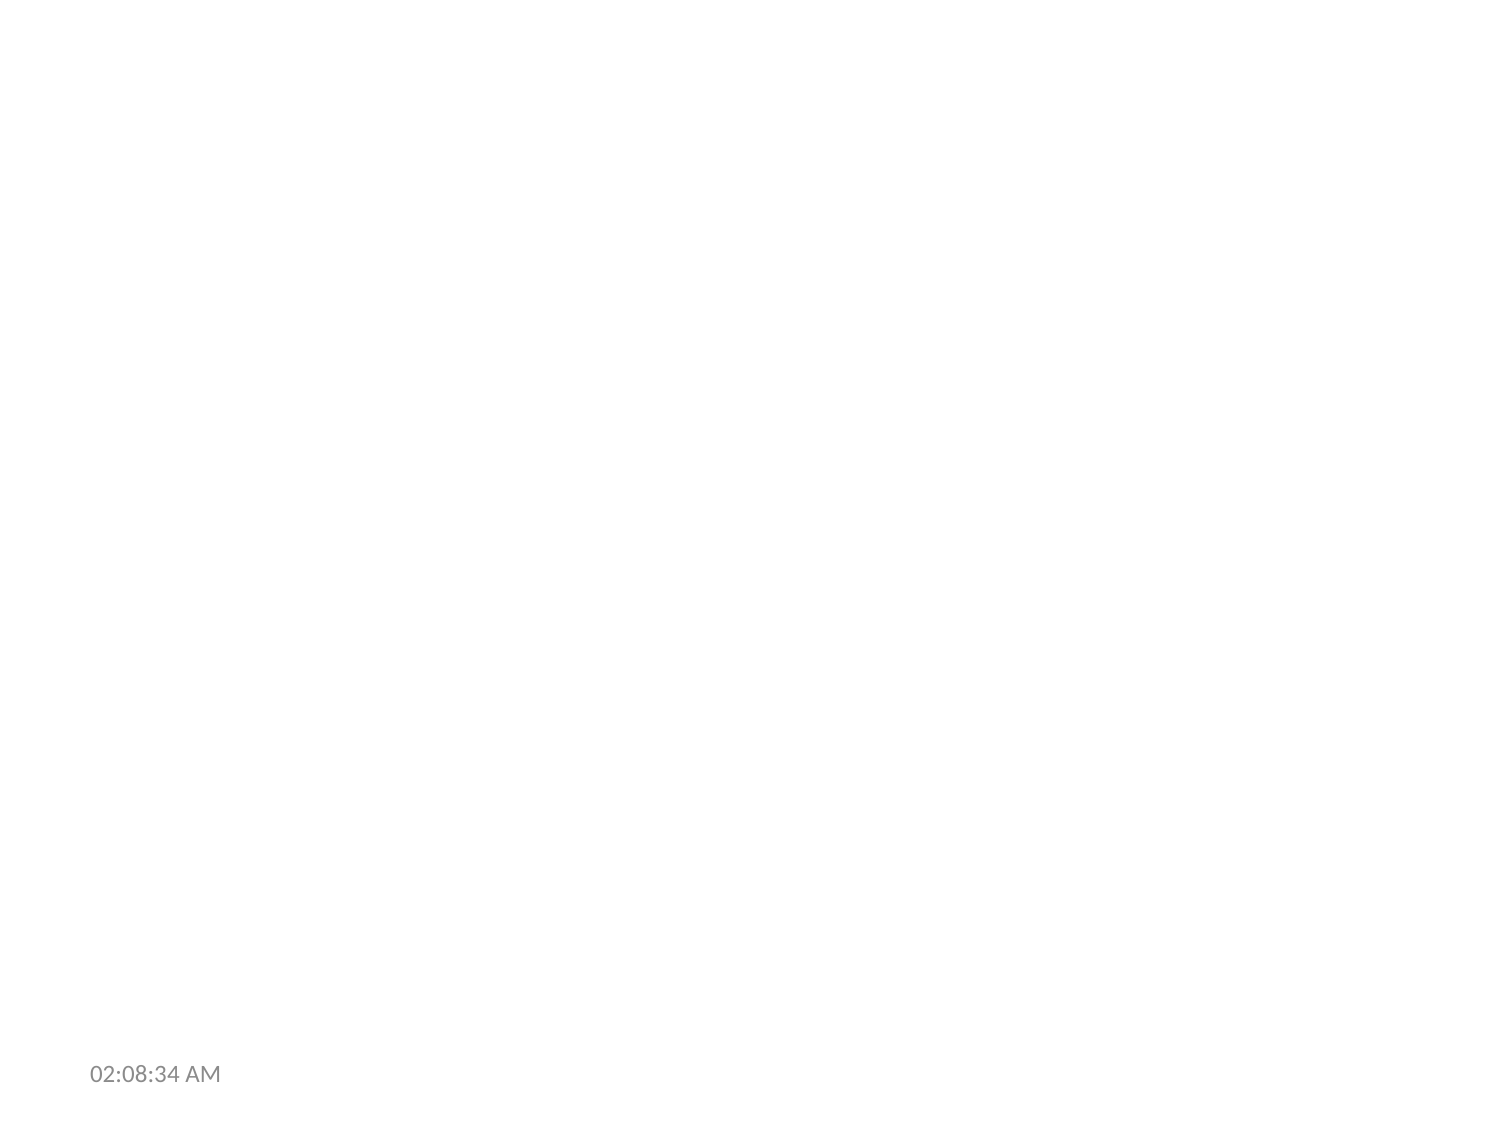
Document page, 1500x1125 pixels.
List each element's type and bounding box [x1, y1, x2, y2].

slide_number [75, 1042, 425, 1103]
